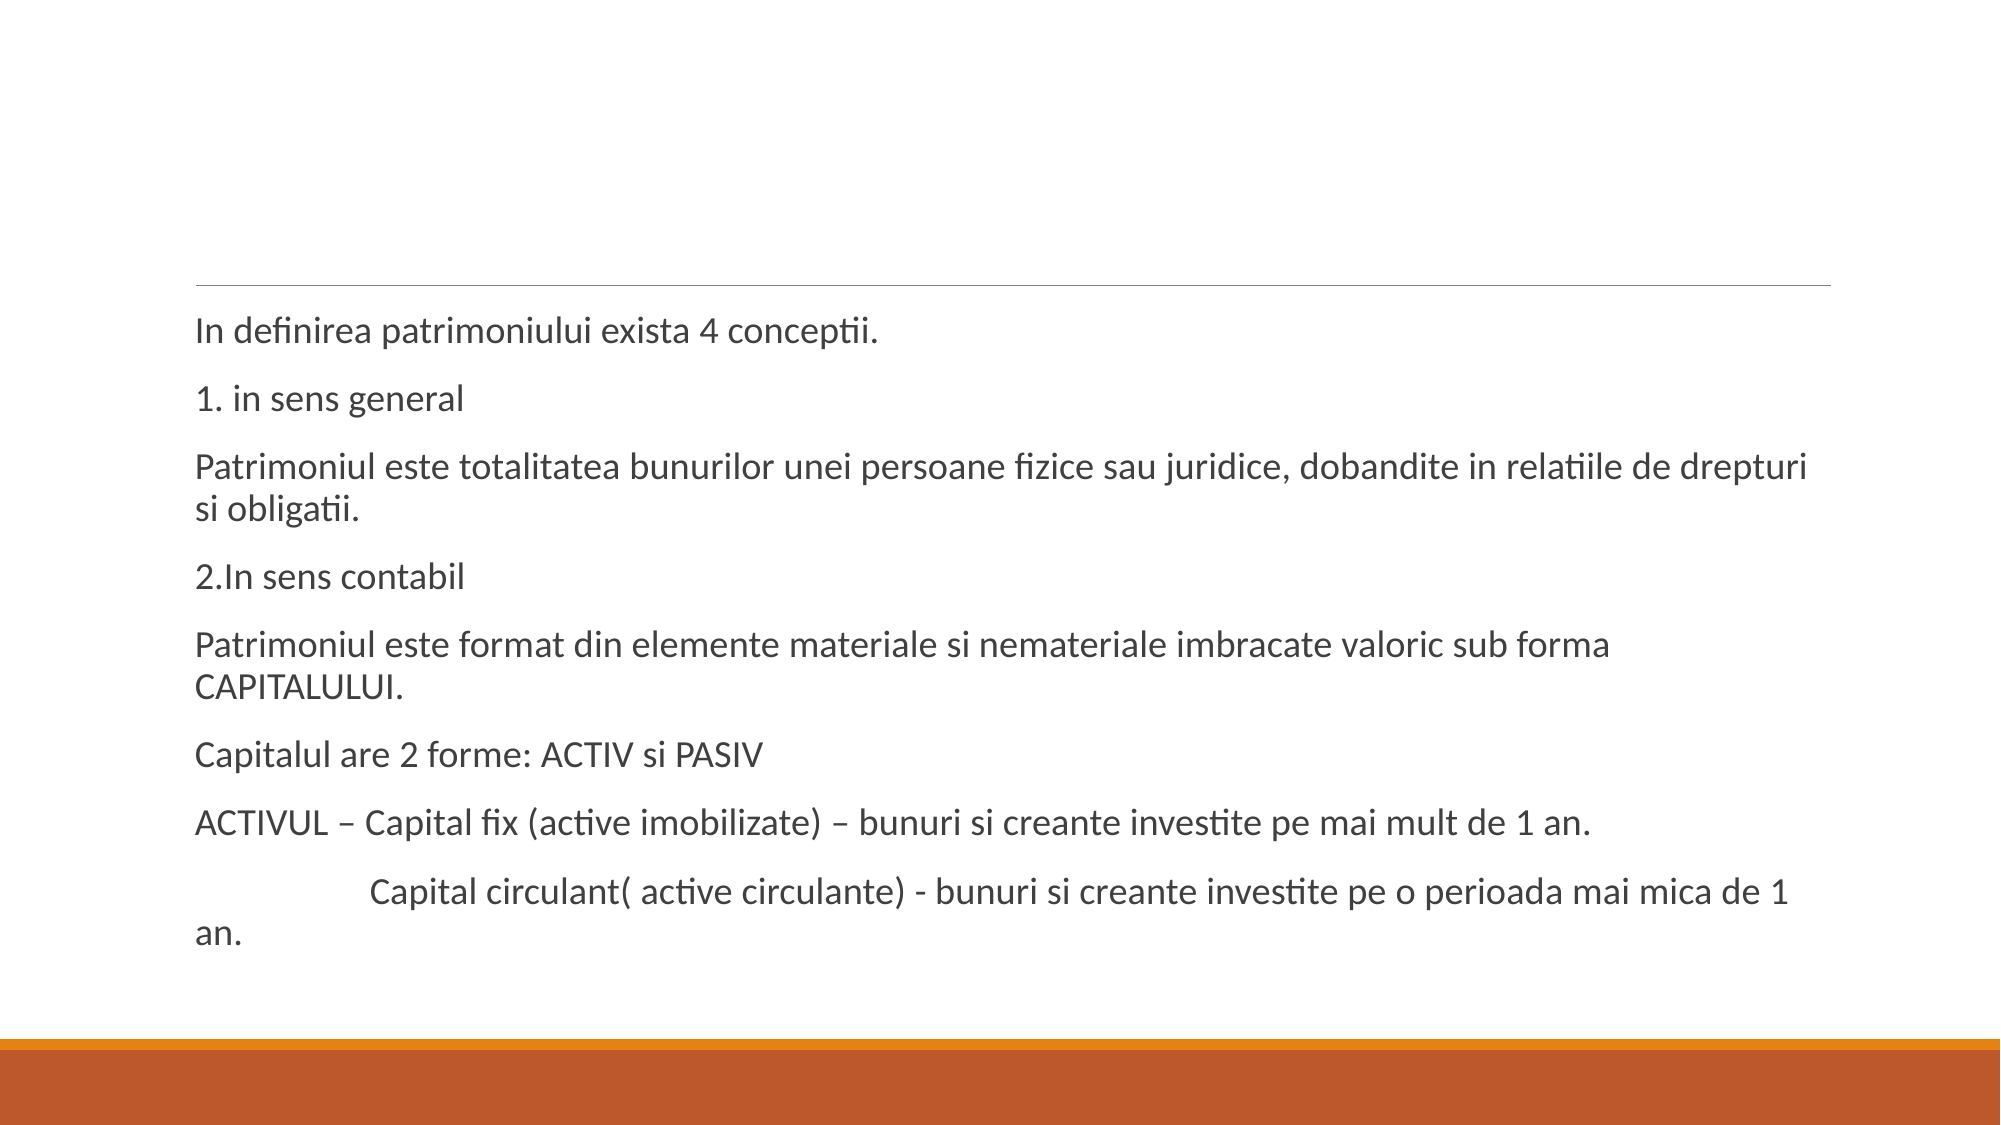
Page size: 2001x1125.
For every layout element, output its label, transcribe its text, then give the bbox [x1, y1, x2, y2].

list In definirea patrimoniului exista 4 conceptii. 1. in sens general Patrimoniul este totalitatea bunurilor unei persoane fizice sau juridice, dobandite in relatiile de drepturi si obligatii. 2.In sens contabil Patrimoniul este format din elemente materiale si nemateriale imbracate valoric sub forma CAPITALULUI. Capitalul are 2 forme: ACTIV si PASIV ACTIVUL – Capital fix (active imobilizate) – bunuri si creante investite pe mai mult de 1 an. Capital circulant( active circulante) - bunuri si creante investite pe o perioada mai mica de 1 an. [180, 302, 1830, 963]
